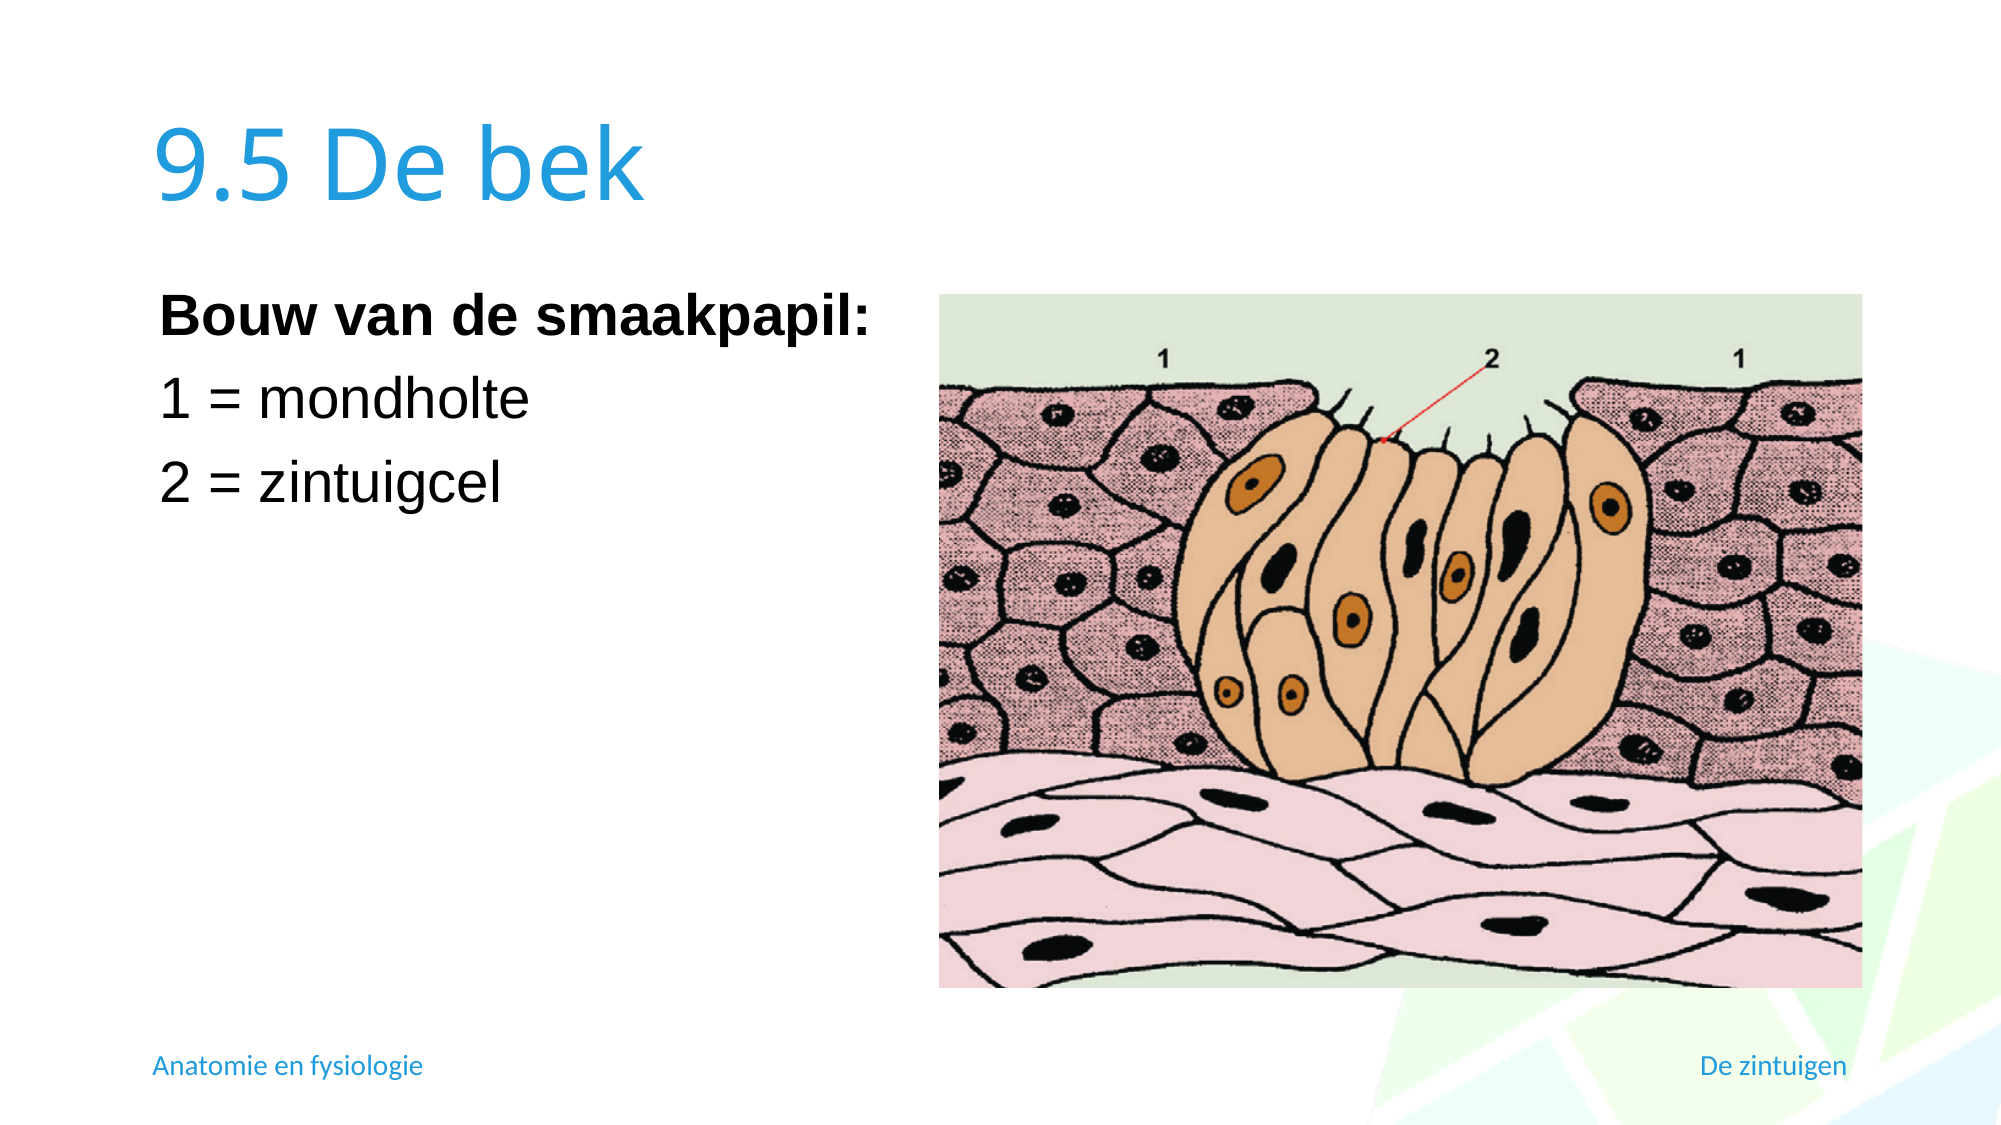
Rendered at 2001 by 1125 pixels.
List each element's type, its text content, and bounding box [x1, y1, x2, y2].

list Anatomie en fysiologie [137, 1042, 588, 1103]
list Bouw van de smaakpapil: 1 = mondholte 2 = zintuigcel [145, 277, 940, 600]
list De zintuigen [1412, 1042, 1863, 1103]
title 9.5 De bek [137, 59, 1863, 278]
picture [939, 293, 1863, 988]
